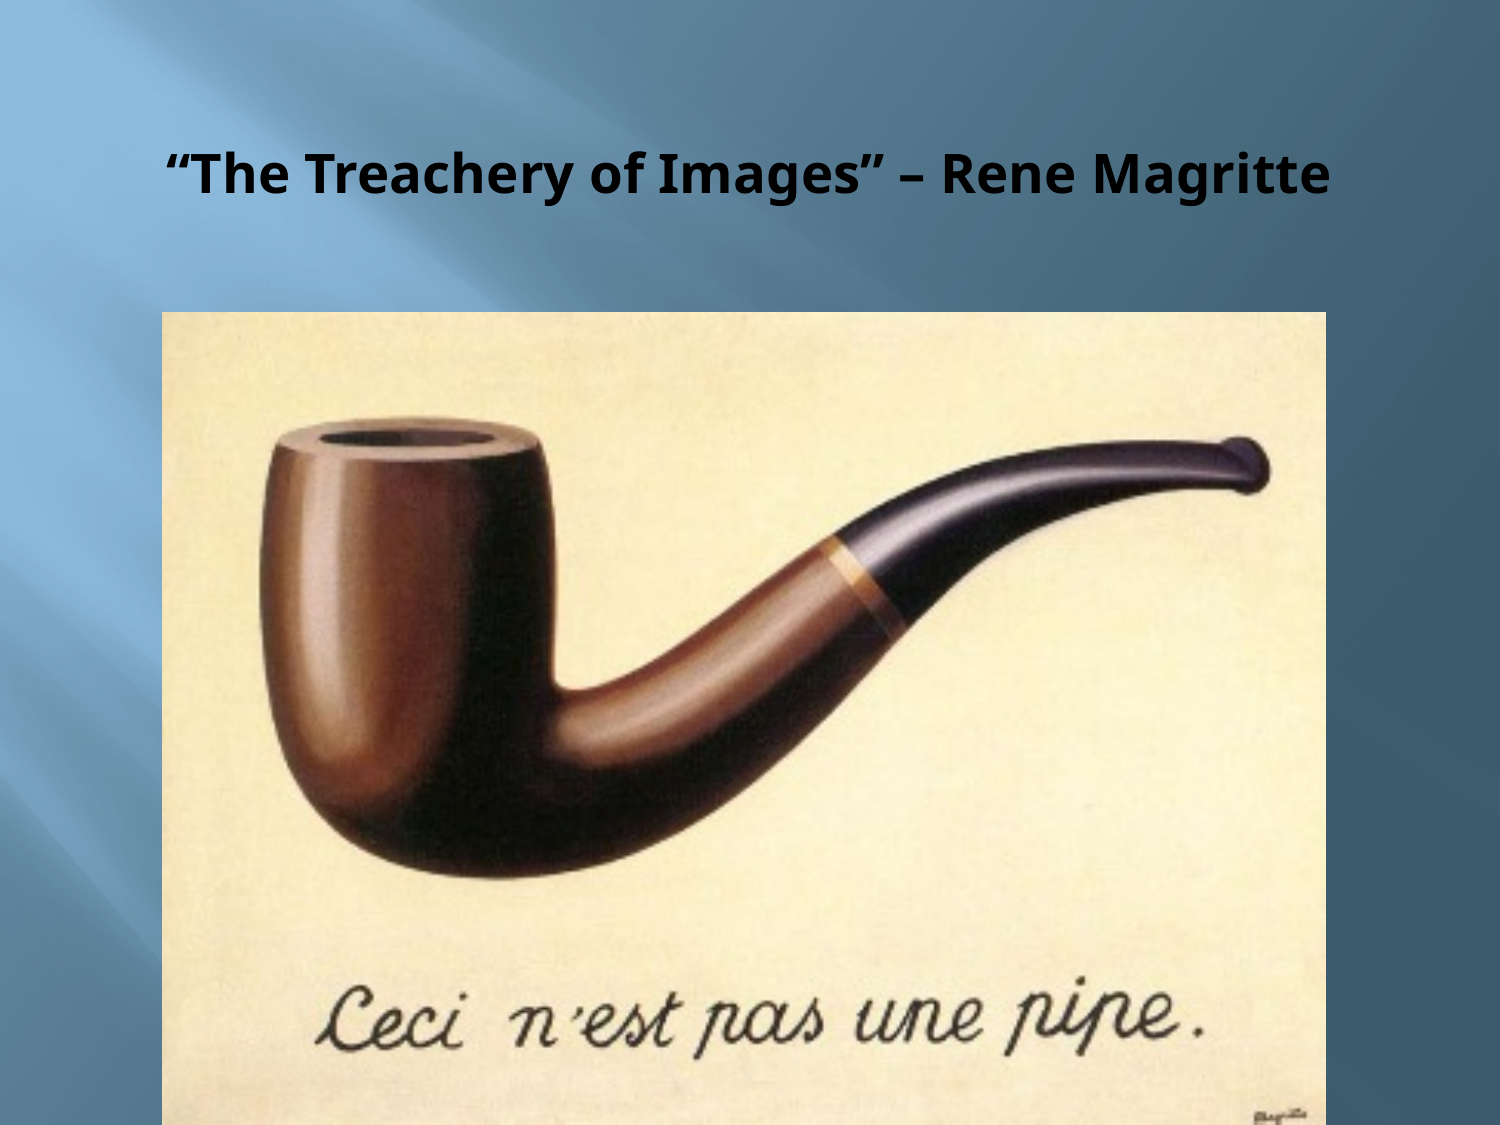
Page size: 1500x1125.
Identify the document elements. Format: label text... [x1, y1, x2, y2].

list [162, 312, 1327, 1125]
title “The Treachery of Images” – Rene Magritte [75, 45, 1425, 233]
